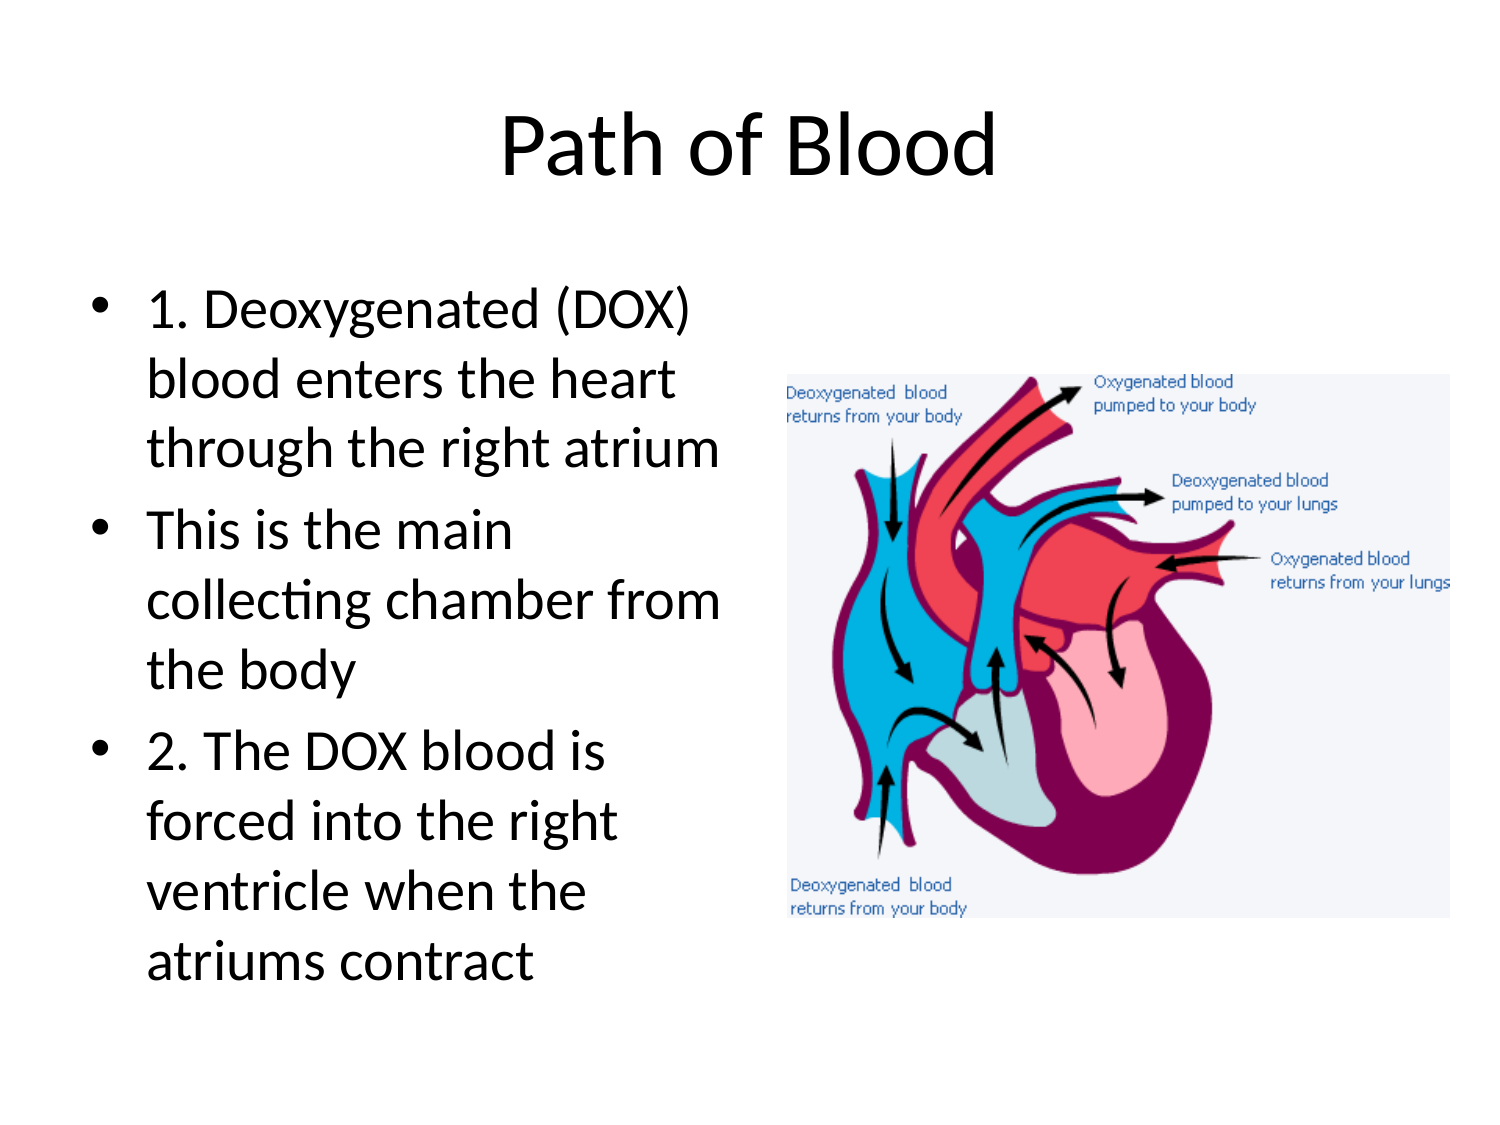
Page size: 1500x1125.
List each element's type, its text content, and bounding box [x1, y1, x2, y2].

picture [787, 374, 1451, 918]
title Path of Blood [75, 45, 1425, 233]
list 1. Deoxygenated (DOX) blood enters the heart through the right atrium This is the main collecting chamber from the body 2. The DOX blood is forced into the right ventricle when the atriums contract [75, 262, 738, 1075]
